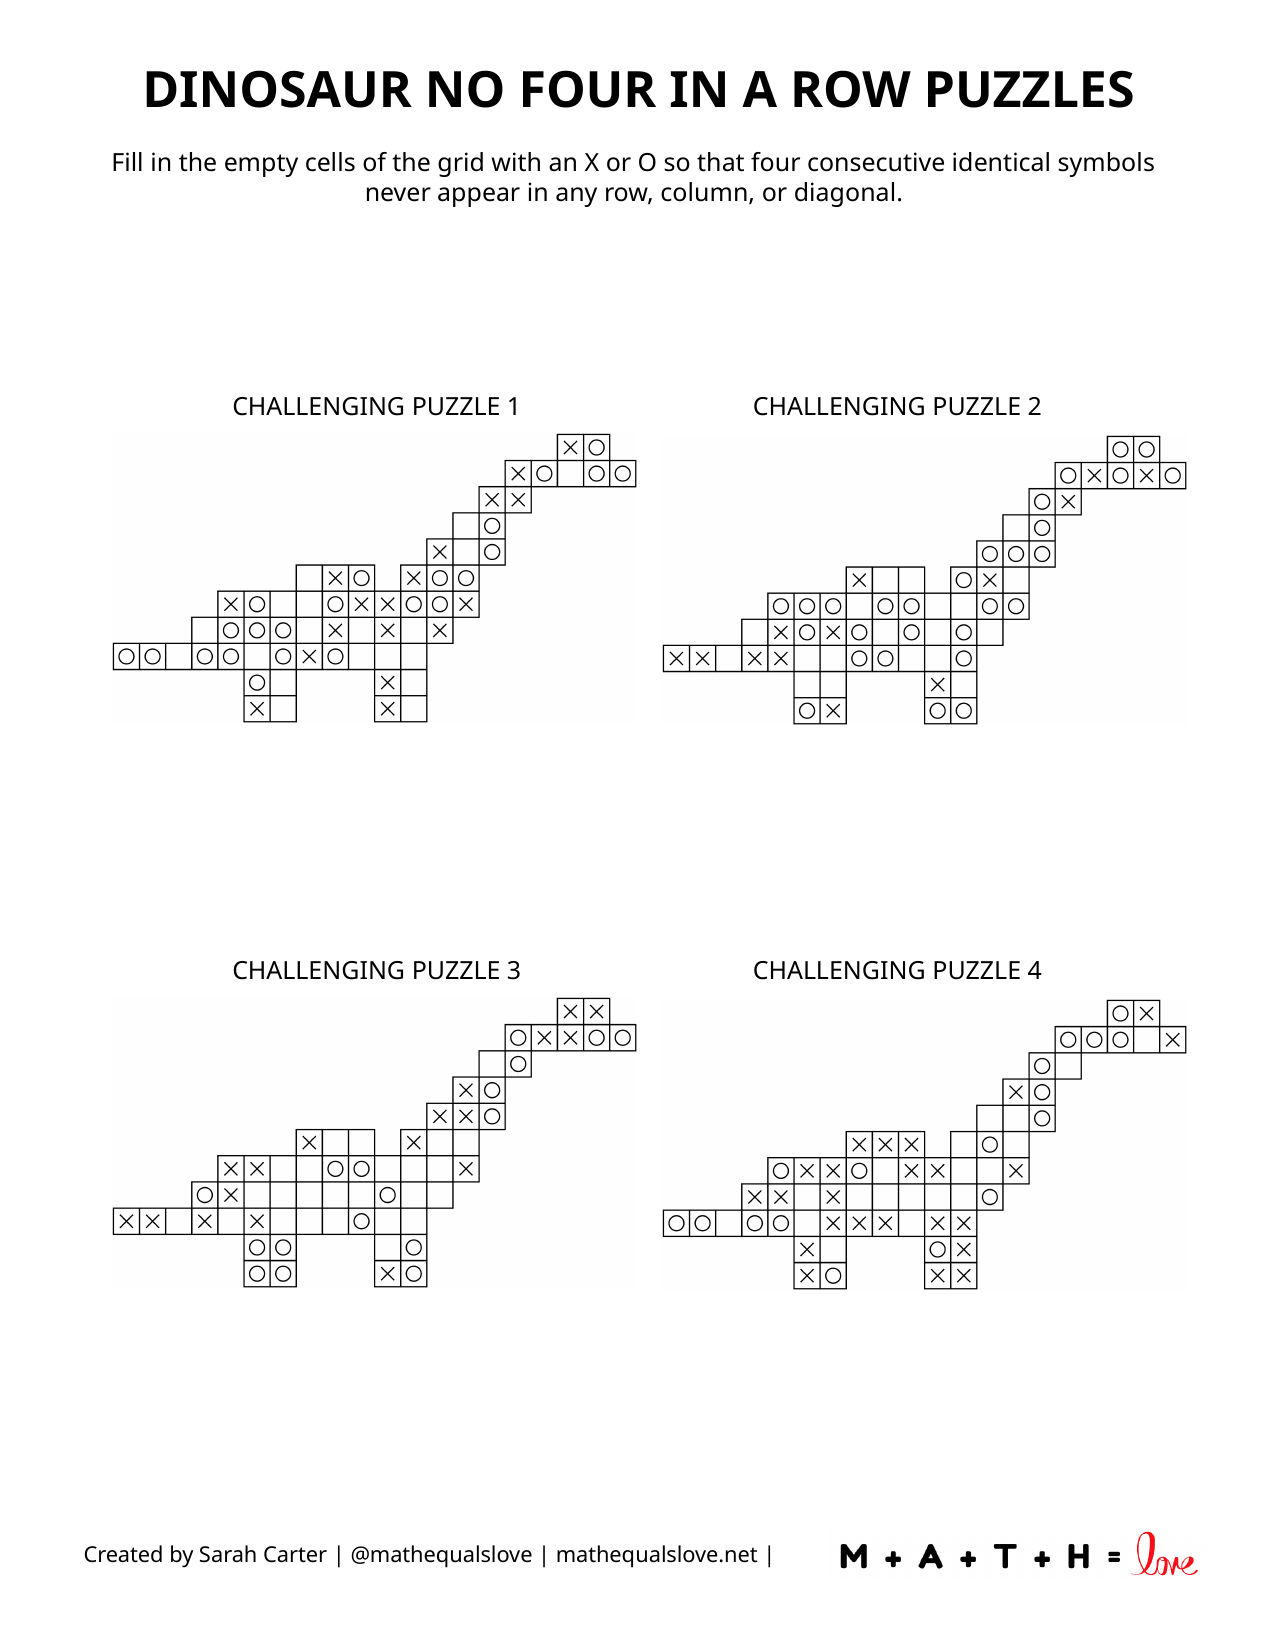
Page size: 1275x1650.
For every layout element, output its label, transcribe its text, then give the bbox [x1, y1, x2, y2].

text_box CHALLENGING PUZZLE 4 [658, 954, 1137, 1005]
text_box Fill in the empty cells of the grid with an X or O so that four consecutive identical symbols never appear in any row, column, or diagonal. [0, 139, 1275, 215]
picture [111, 997, 638, 1288]
text_box CHALLENGING PUZZLE 2 [658, 390, 1137, 442]
text_box CHALLENGING PUZZLE 3 [138, 954, 617, 997]
text_box DINOSAUR NO FOUR IN A ROW PUZZLES [66, 49, 1211, 125]
picture [661, 999, 1188, 1291]
text_box CHALLENGING PUZZLE 1 [138, 390, 617, 432]
picture [111, 432, 638, 724]
picture [826, 1528, 1207, 1580]
picture [661, 434, 1188, 726]
text_box Created by Sarah Carter | @mathequalslove | mathequalslove.net | [68, 1533, 826, 1575]
